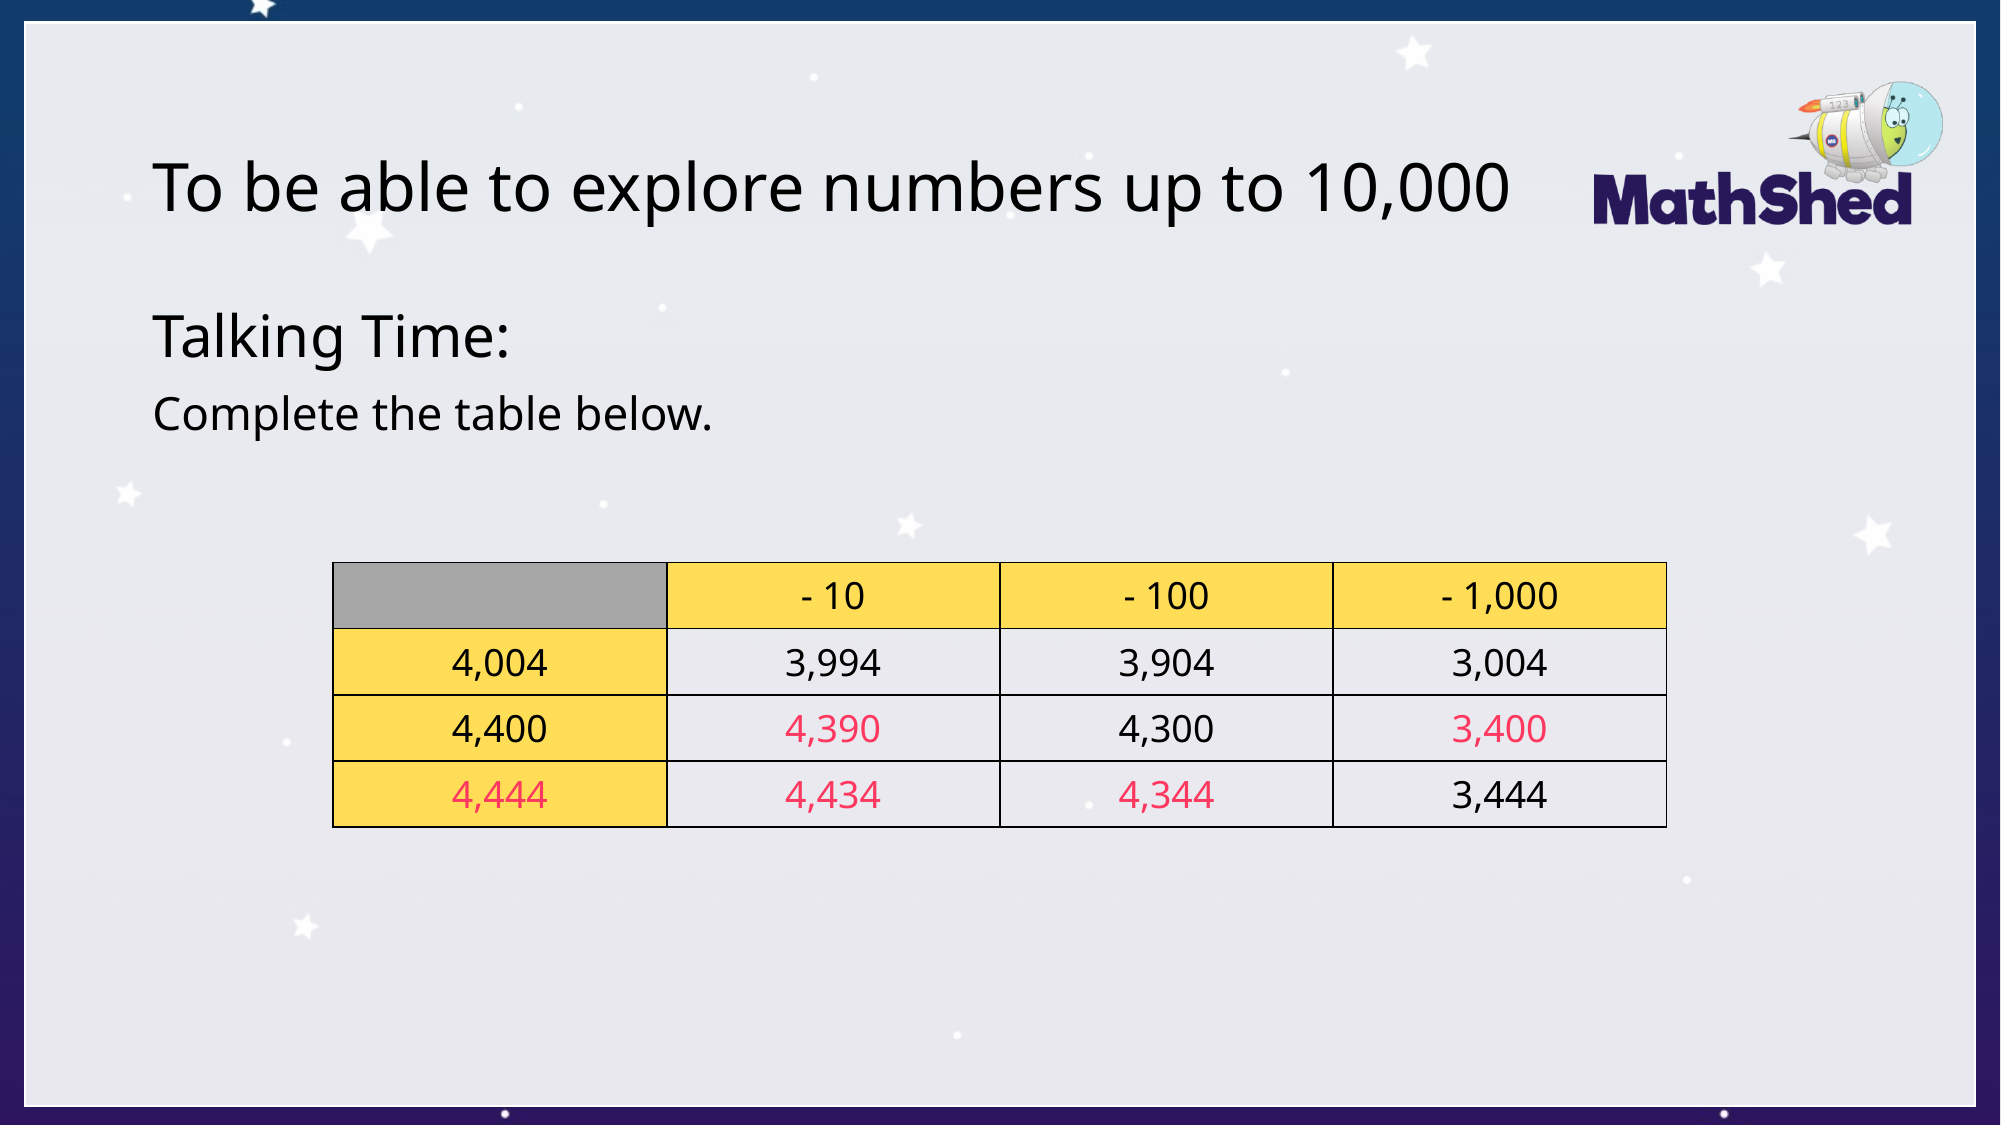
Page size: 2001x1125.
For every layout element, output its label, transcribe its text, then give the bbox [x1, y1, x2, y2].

picture [0, 0, 2001, 1125]
table_cell 4,300 [1001, 696, 1332, 760]
title To be able to explore numbers up to 10,000 [137, 81, 1578, 299]
table_cell 3,904 [1001, 629, 1332, 694]
table_cell 3,004 [1334, 629, 1666, 694]
table_cell 4,390 [668, 696, 999, 760]
table_cell 4,444 [334, 762, 666, 826]
table_header - 100 [1001, 563, 1332, 628]
table_cell 3,400 [1334, 696, 1666, 760]
table_cell 3,444 [1334, 762, 1666, 826]
table_cell 4,434 [668, 762, 999, 826]
table_cell 3,994 [668, 629, 999, 694]
list Talking Time: Complete the table below. [137, 299, 1863, 1014]
table_cell 4,344 [1001, 762, 1332, 826]
table_header - 10 [668, 563, 999, 628]
table_cell 4,004 [334, 629, 666, 694]
table_header - 1,000 [1334, 563, 1666, 628]
table_header [334, 563, 666, 628]
table_cell 4,400 [334, 696, 666, 760]
